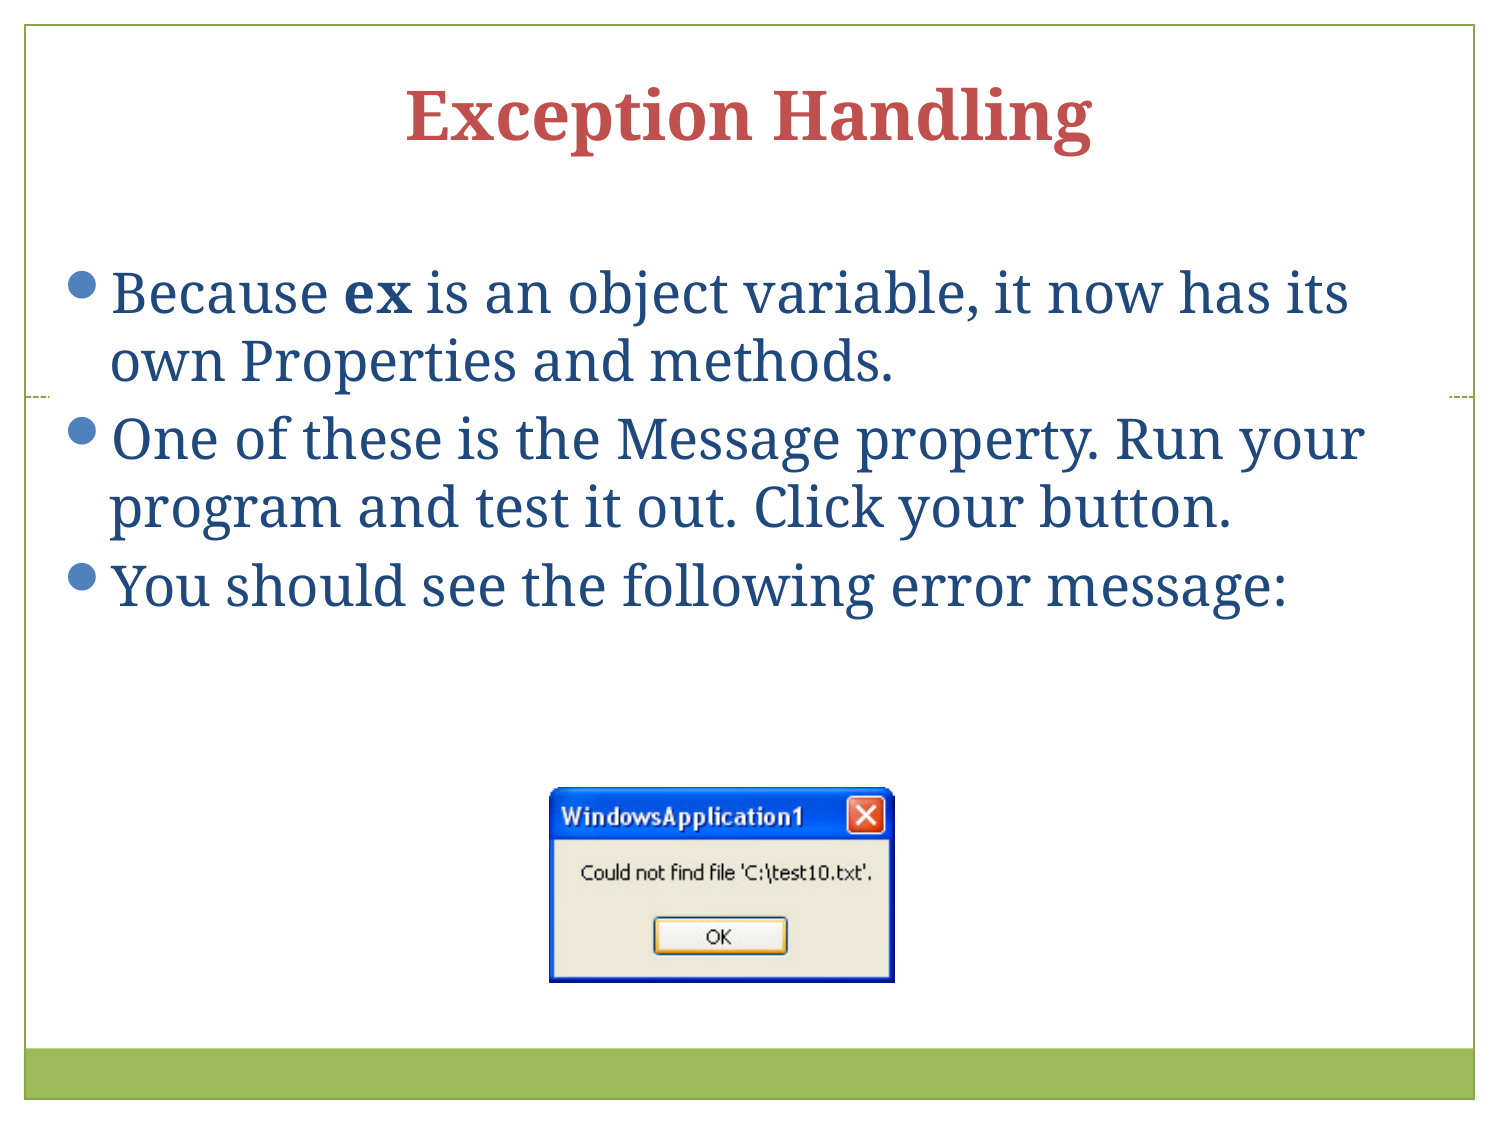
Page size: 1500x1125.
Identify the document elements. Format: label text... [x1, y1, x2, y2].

list Because ex is an object variable, it now has its own Properties and methods. One of these is the Message property. Run your program and test it out. Click your button. You should see the following error message: [49, 249, 1450, 1005]
title Exception Handling [49, 37, 1450, 162]
picture [549, 787, 896, 984]
